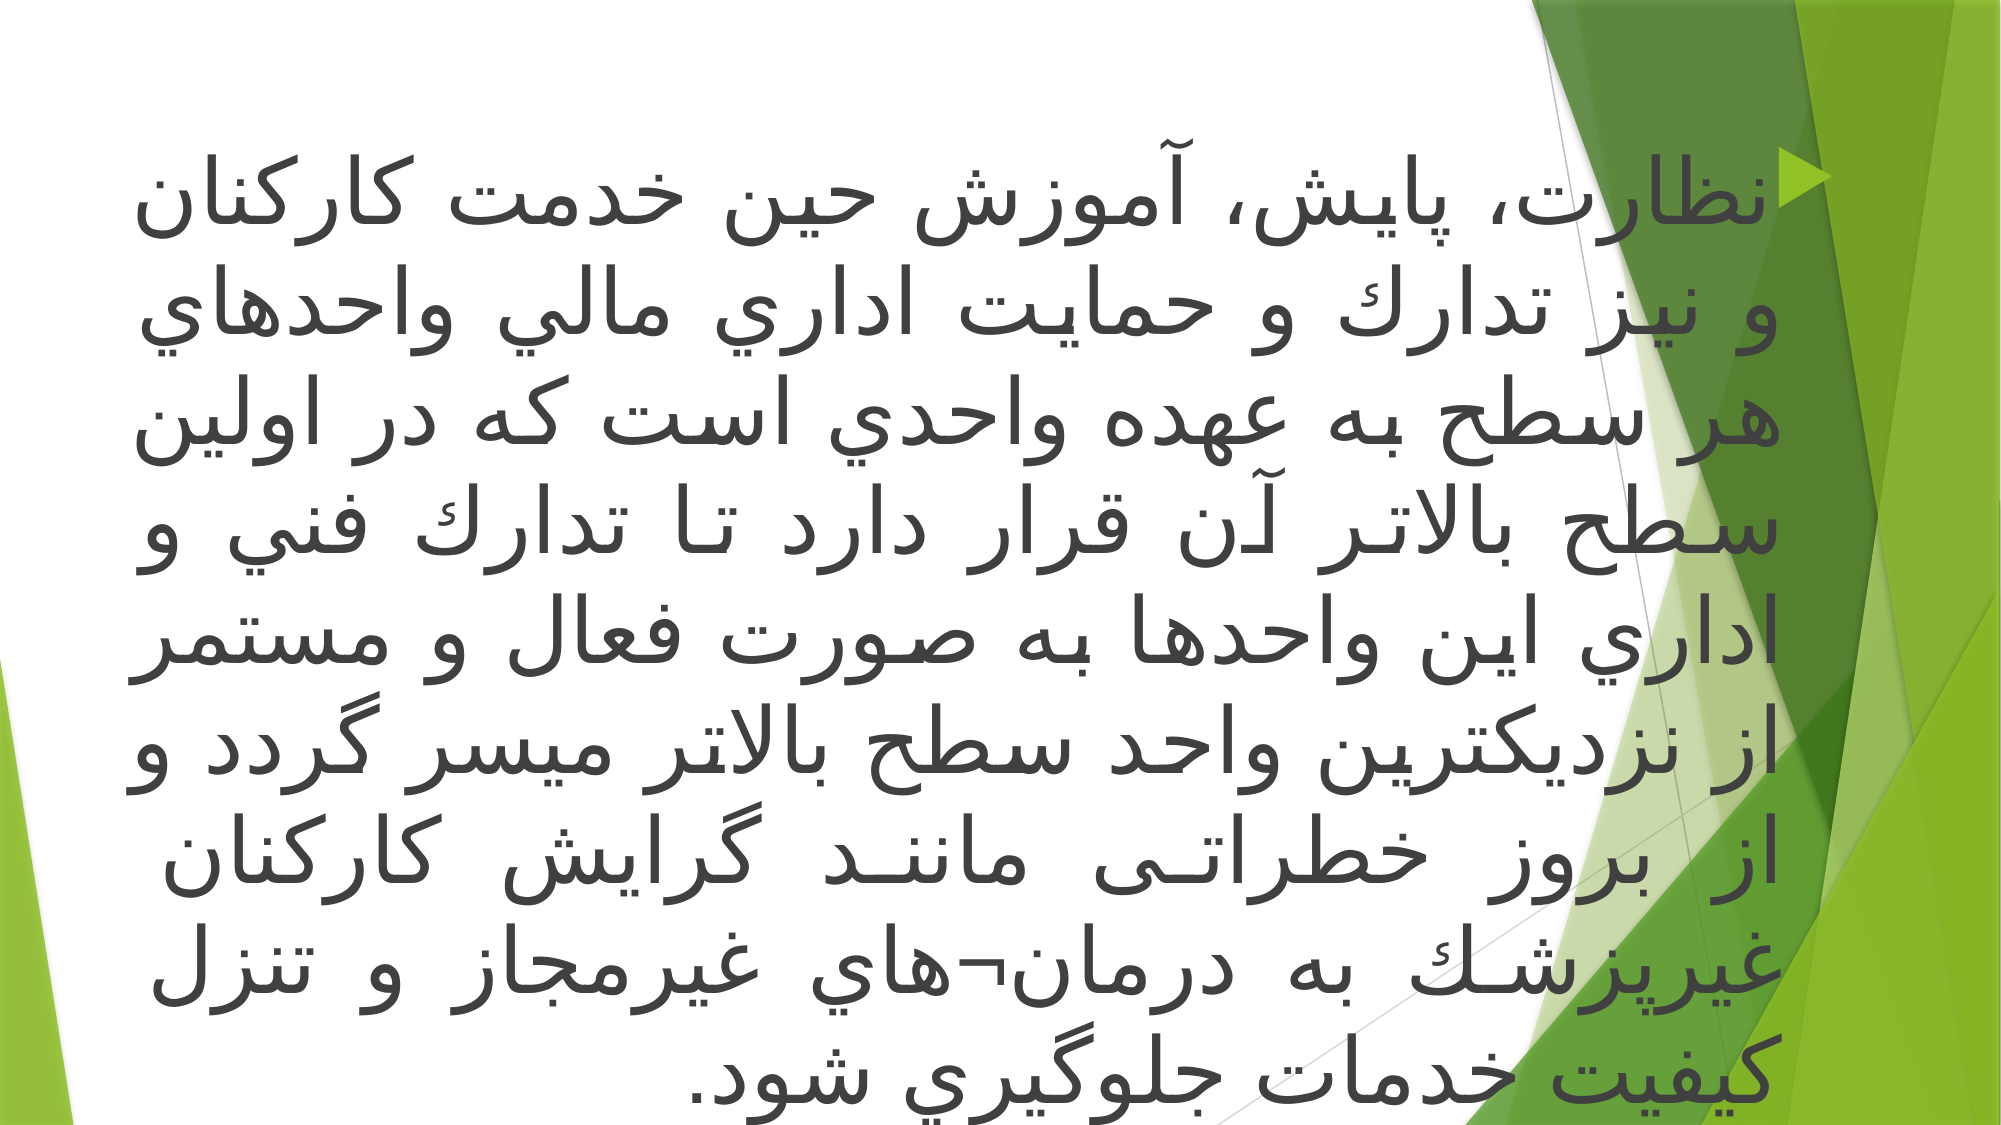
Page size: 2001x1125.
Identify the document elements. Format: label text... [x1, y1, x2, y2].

list نظارت، پايش، آموزش حين خدمت كاركنان و نيز تدارك و حمايت اداري مالي واحدهاي هر سطح به عهده واحدي است كه در اولين سطح بالاتر آن قرار دارد تا تدارك فني و اداري اين واحدها به صورت فعال و مستمر از نزديكترين واحد سطح بالاتر ميسر گردد و از بروز خطراتی مانند گرايش كاركنان غيرپزشك به درمان¬هاي غيرمجاز و تنزل كيفيت خدمات جلوگيري شود. [111, 125, 1856, 992]
